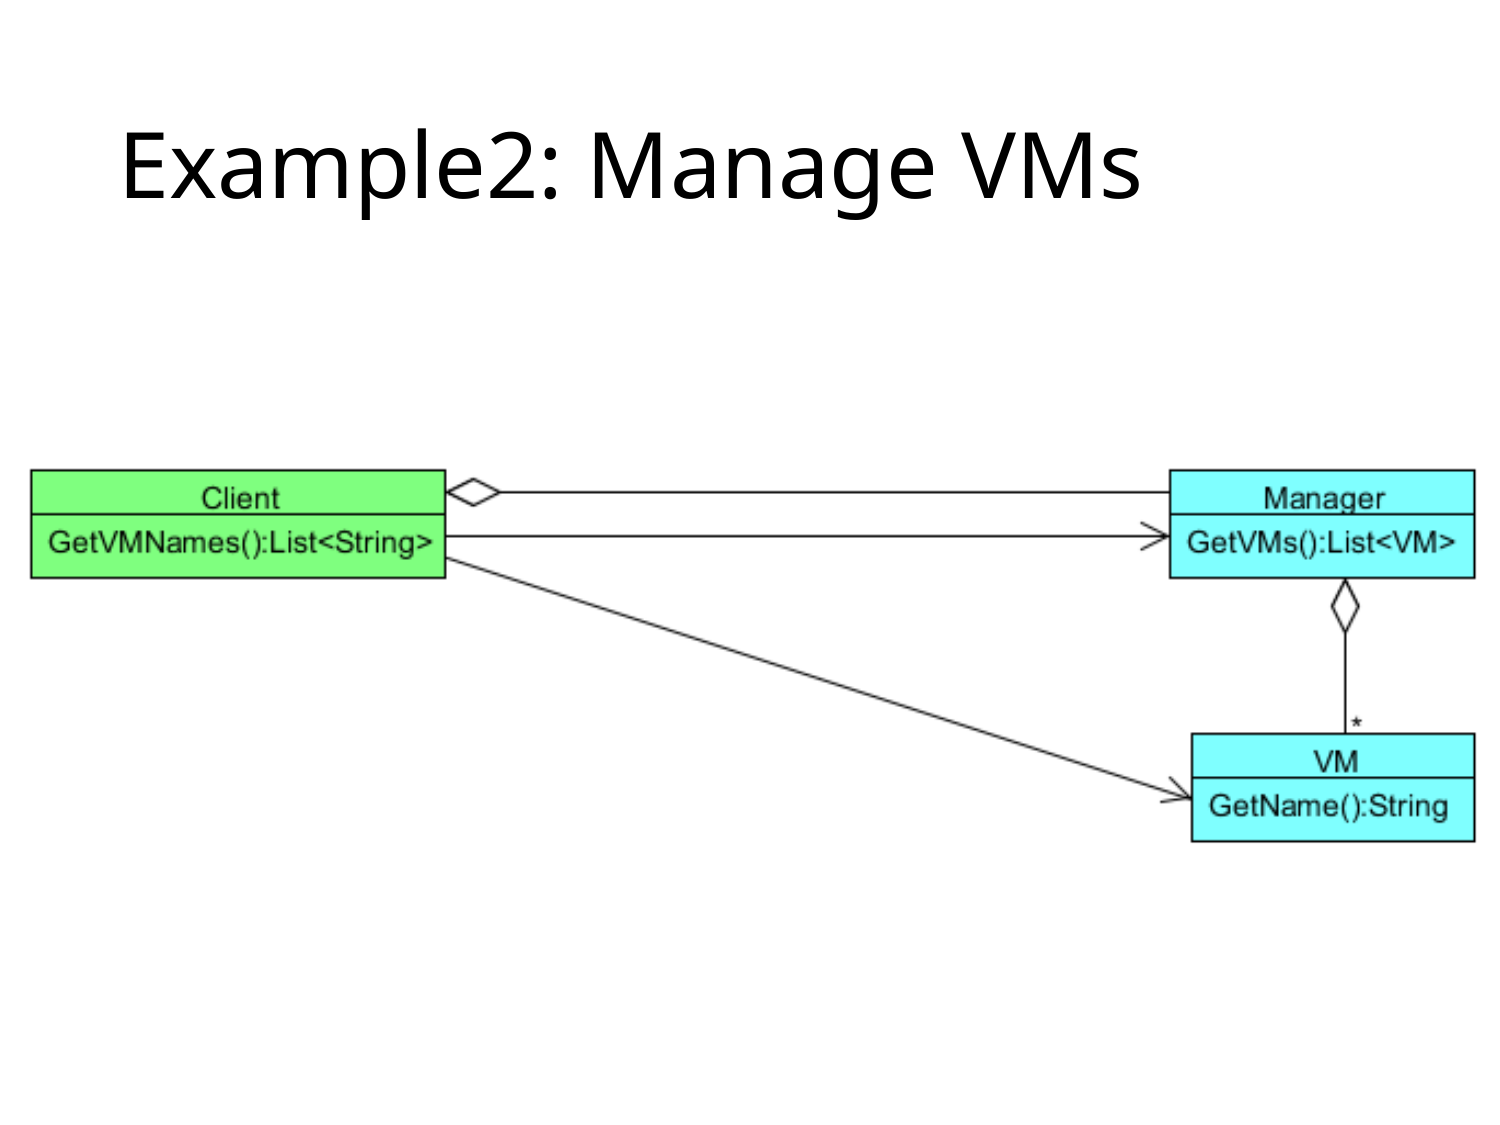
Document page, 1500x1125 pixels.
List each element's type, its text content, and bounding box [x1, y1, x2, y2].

title Example2: Manage VMs [103, 59, 1397, 278]
picture [0, 382, 1500, 887]
